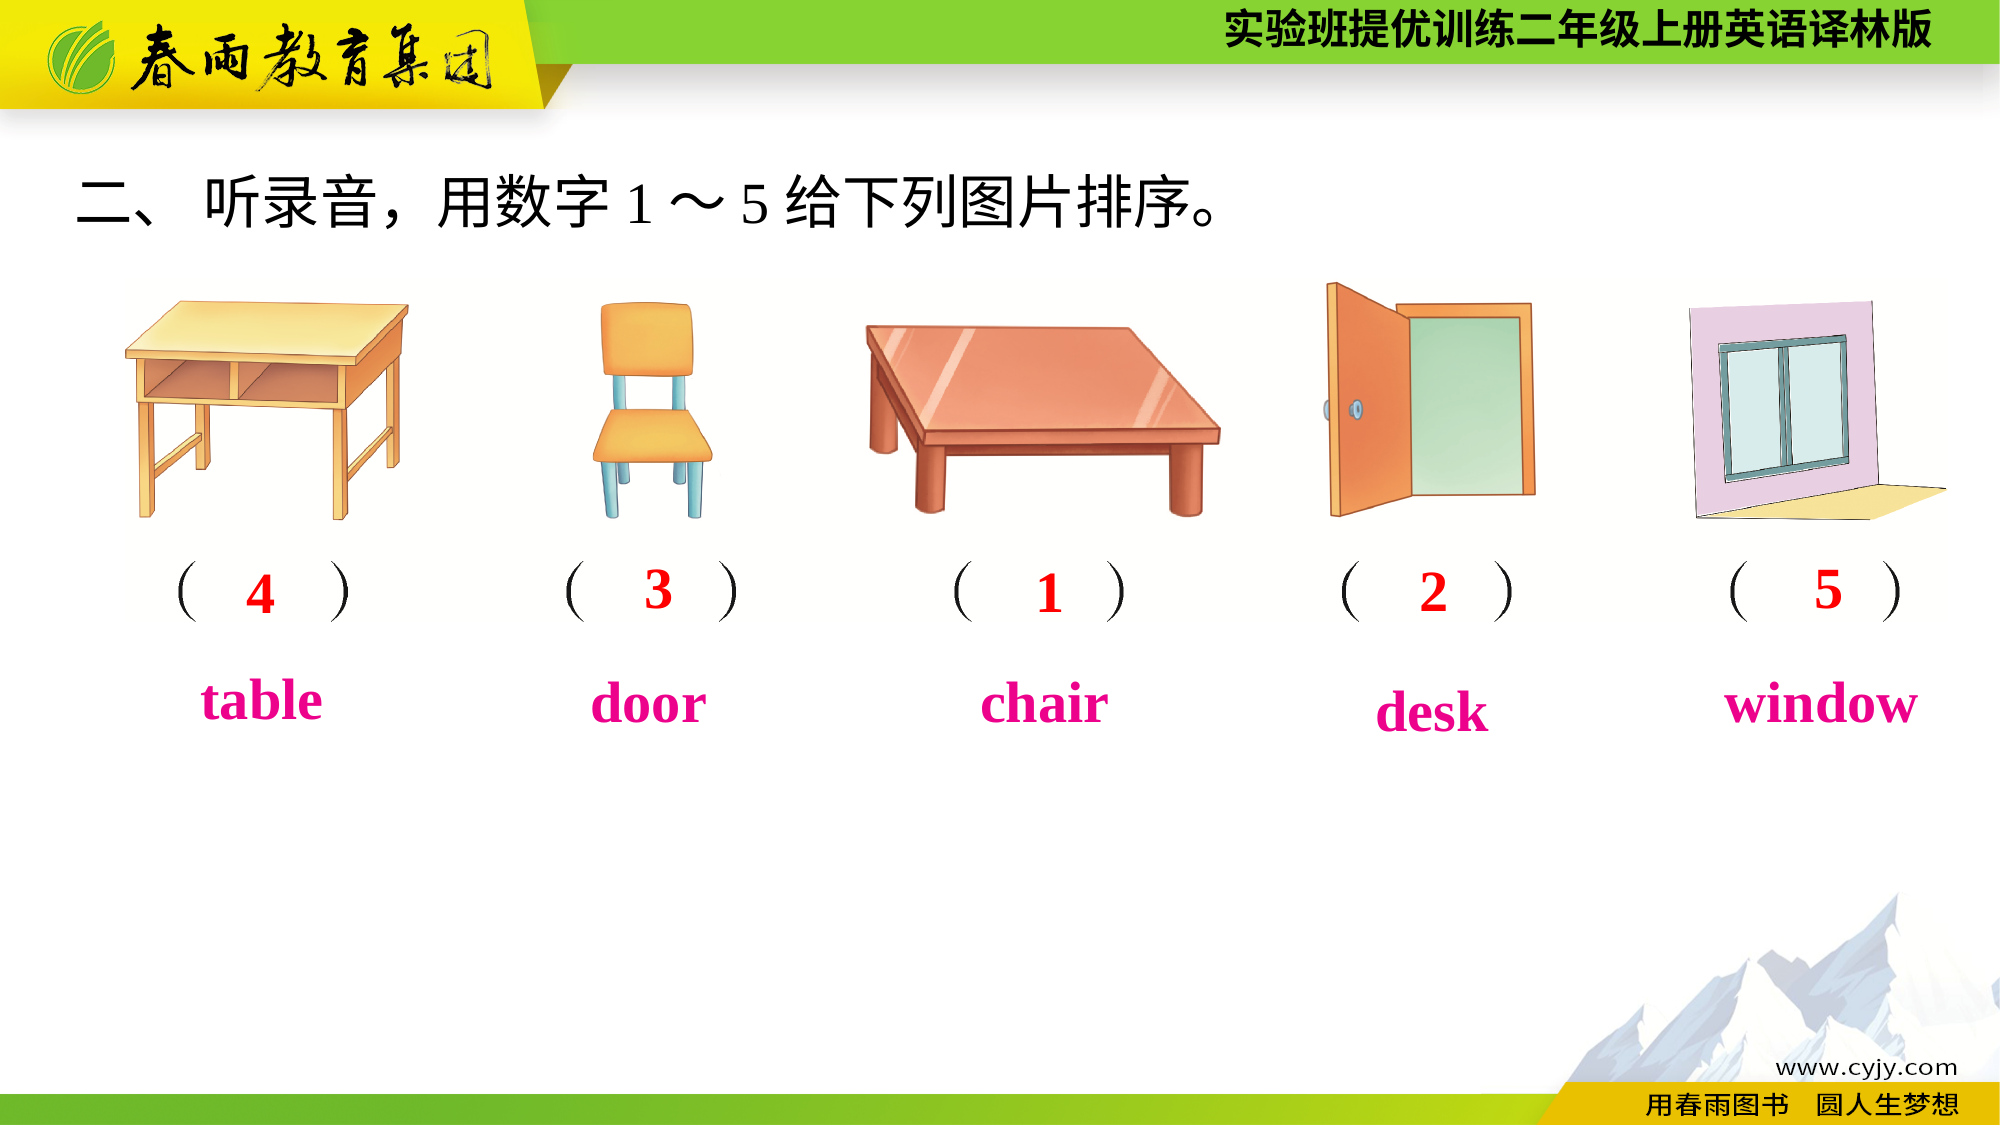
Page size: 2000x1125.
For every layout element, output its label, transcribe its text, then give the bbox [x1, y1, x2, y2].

text_box table [185, 653, 339, 739]
text_box chair [965, 656, 1125, 742]
text_box window [1709, 656, 1935, 742]
text_box door [575, 656, 722, 742]
list 二、 听录音，用数字1～5给下列图片排序。 [59, 122, 1944, 231]
text_box desk [1360, 665, 1576, 751]
picture [0, 0, 2000, 1125]
